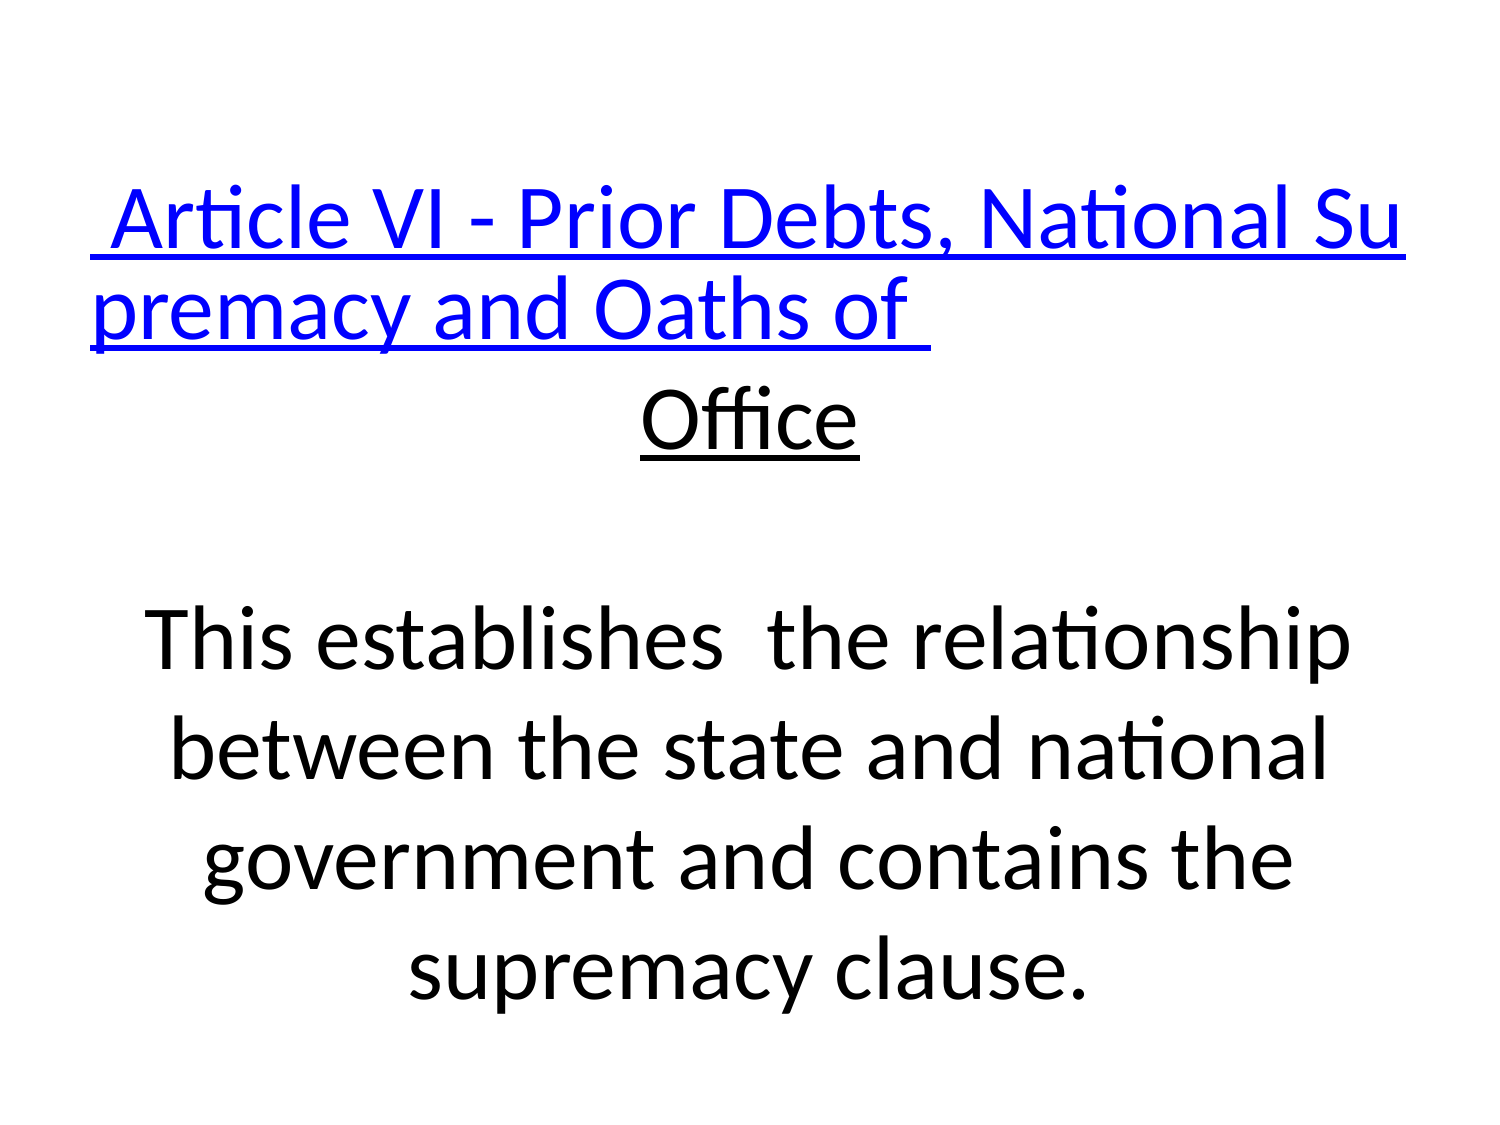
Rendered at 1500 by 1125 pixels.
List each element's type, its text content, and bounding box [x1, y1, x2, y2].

title Article VI - Prior Debts, National Supremacy and Oaths of Office This establishes the relationship between the state and national government and contains the supremacy clause. [75, 45, 1425, 1038]
